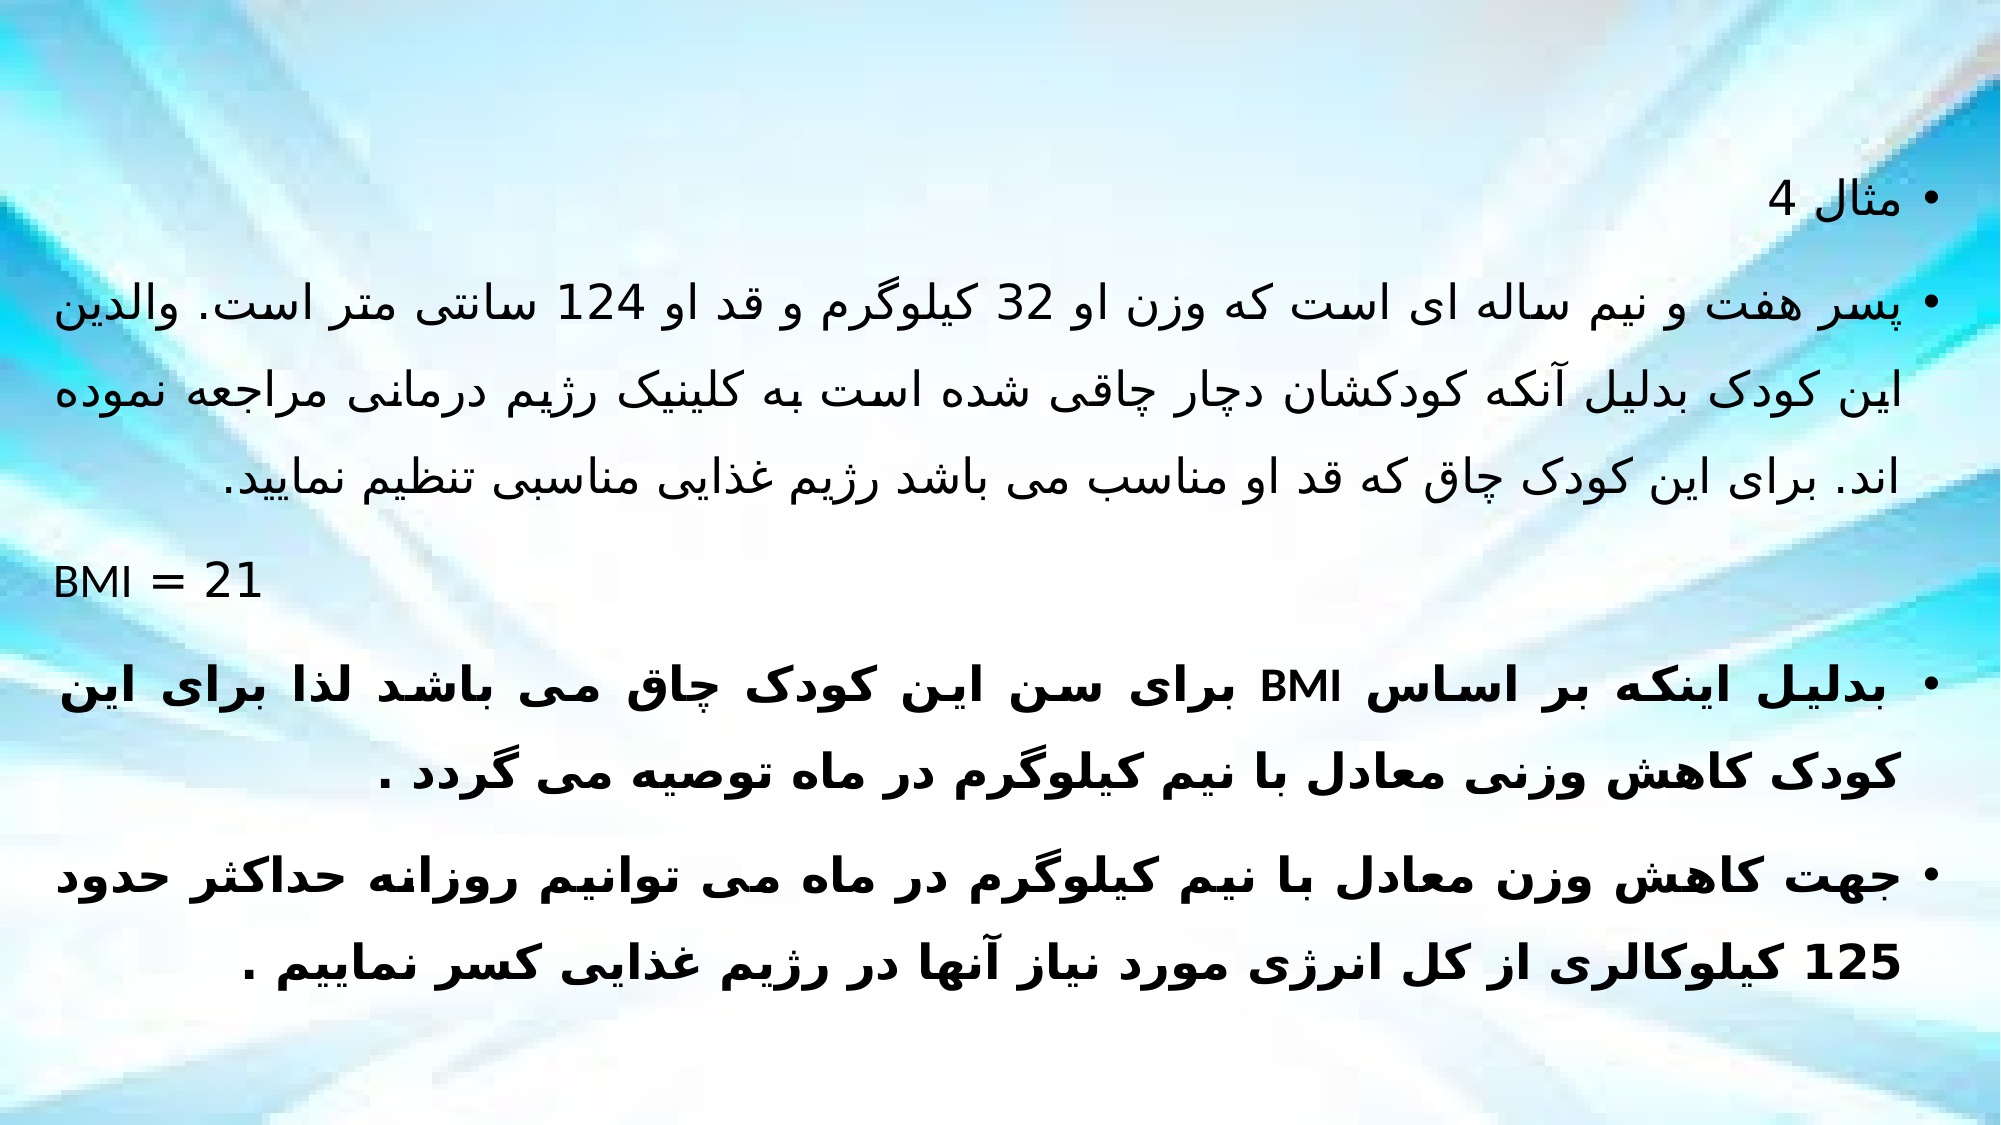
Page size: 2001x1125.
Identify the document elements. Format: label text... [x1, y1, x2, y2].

picture [0, 0, 2001, 1125]
list مثال 4 پسر هفت و نیم ساله ای است که وزن او 32 کیلوگرم و قد او 124 سانتی متر است. والدین این کودک بدلیل آنکه کودکشان دچار چاقی شده است به کلینیک رژیم درمانی مراجعه نموده اند. برای این کودک چاق که قد او مناسب می باشد رژیم غذایی مناسبی تنظیم نمایید. 21 = BMI بدلیل اینکه بر اساس BMI برای سن این کودک چاق می باشد لذا برای این کودک کاهش وزنی معادل با نیم کیلوگرم در ماه توصیه می گردد . جهت کاهش وزن معادل با نیم کیلوگرم در ماه می توانیم روزانه حداکثر حدود 125 کیلوکالری از کل انرژی مورد نیاز آنها در رژیم غذایی کسر نماییم . [38, 130, 1953, 1084]
